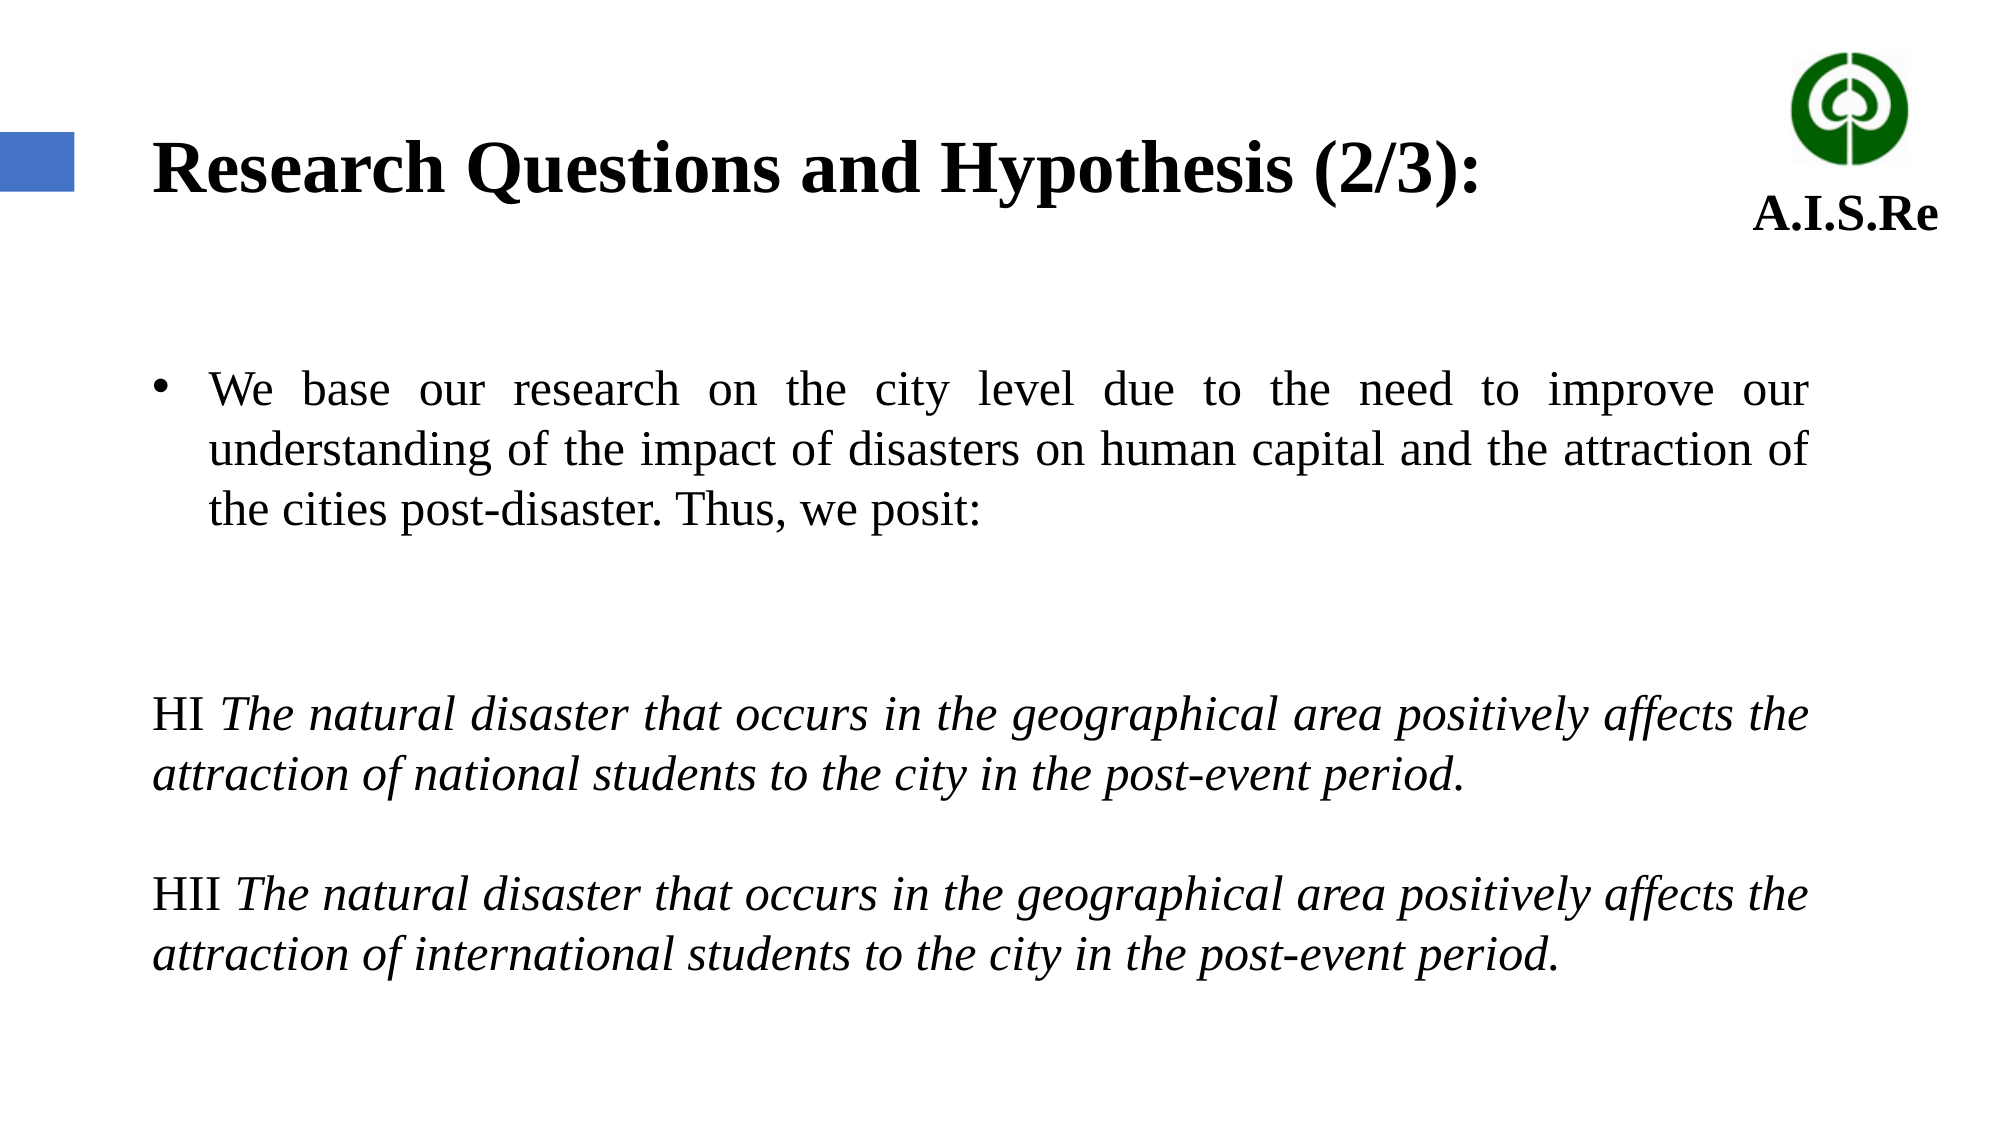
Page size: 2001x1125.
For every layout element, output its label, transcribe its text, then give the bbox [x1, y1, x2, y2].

text_box A.I.S.Re [1737, 171, 1965, 249]
picture [1789, 47, 1913, 172]
text_box We base our research on the city level due to the need to improve our understanding of the impact of disasters on human capital and the attraction of the cities post-disaster. Thus, we posit: HI The natural disaster that occurs in the geographical area positively affects the attraction of national students to the city in the post-event period. HII The natural disaster that occurs in the geographical area positively affects the attraction of international students to the city in the post-event period. [137, 348, 1826, 1033]
title Research Questions and Hypothesis (2/3): [137, 59, 1863, 278]
